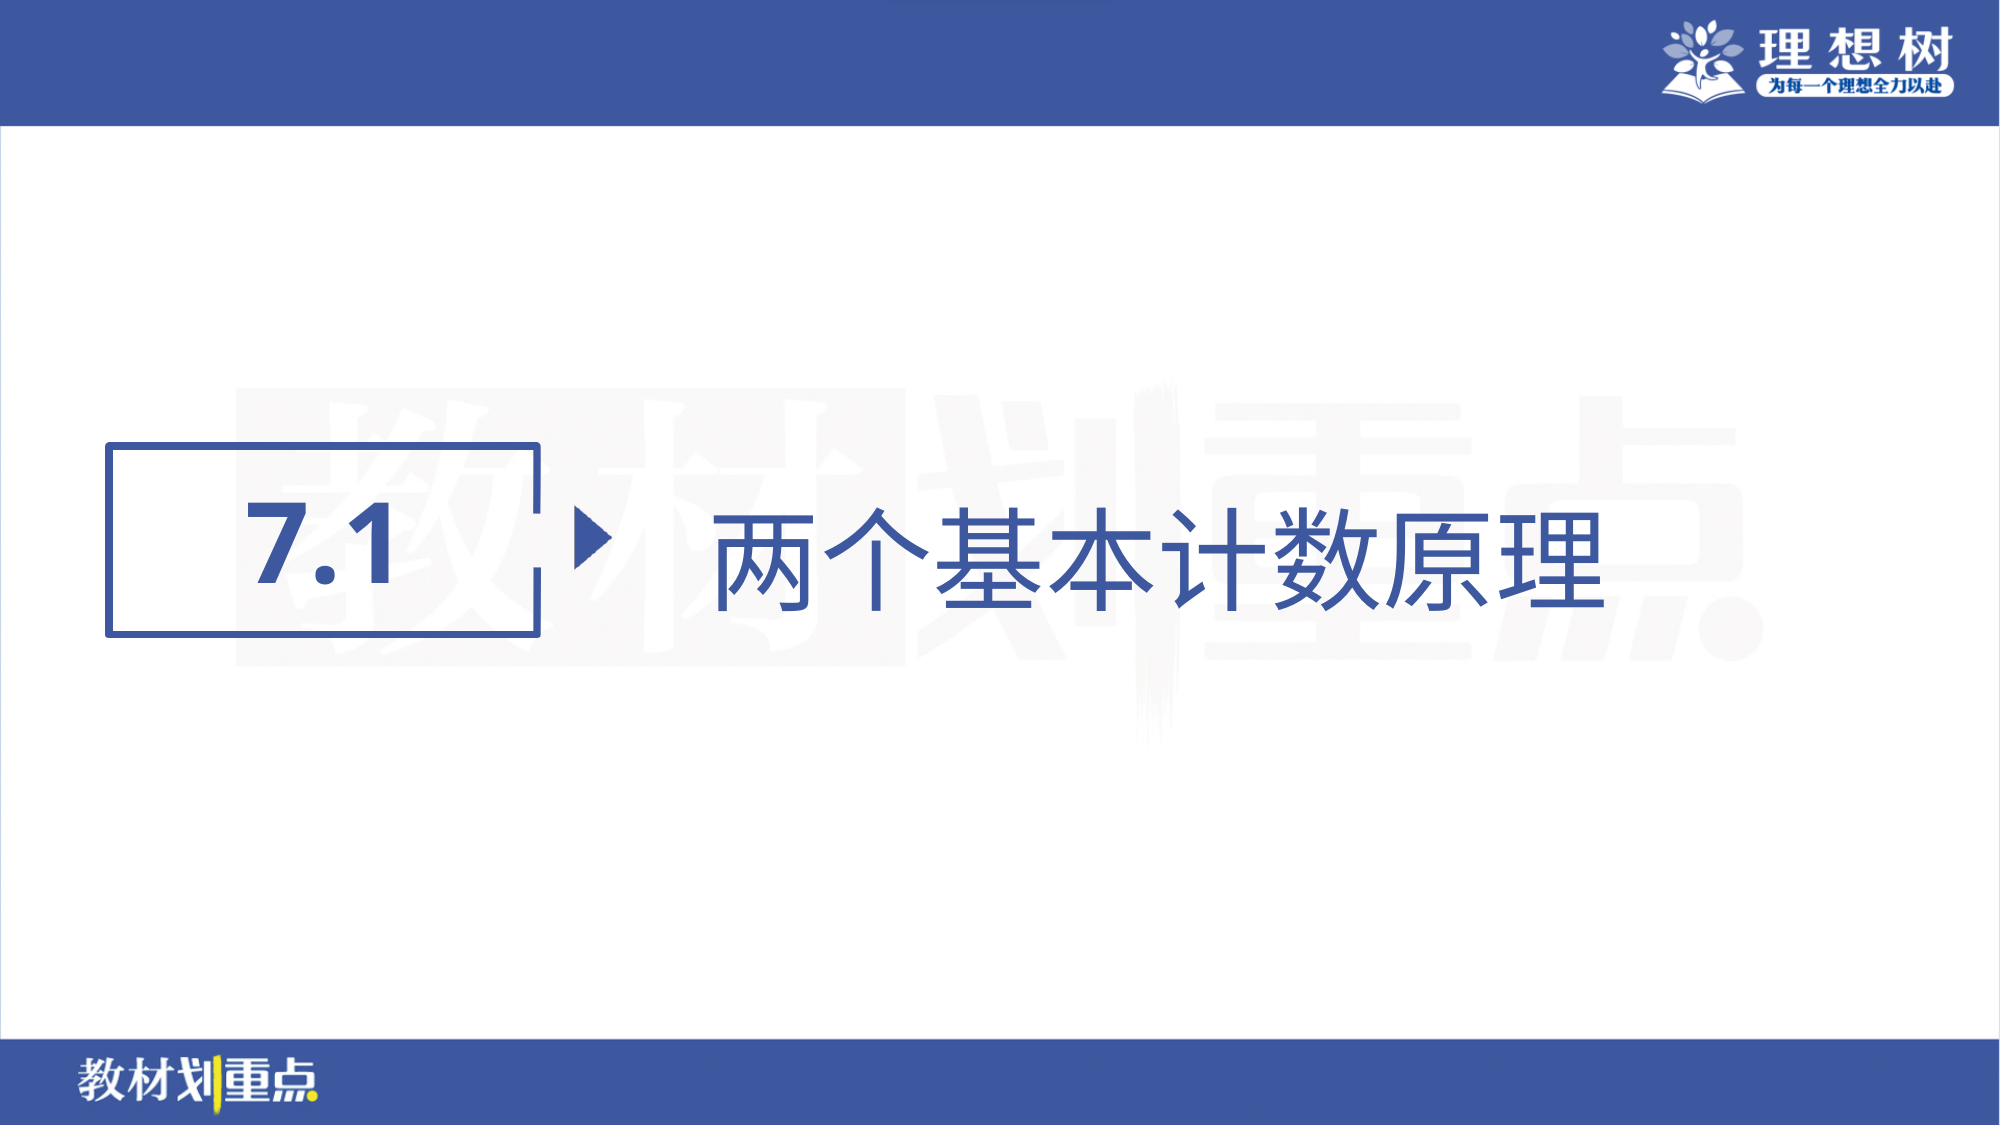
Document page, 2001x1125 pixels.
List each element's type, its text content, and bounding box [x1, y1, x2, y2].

picture [0, 0, 2000, 1125]
text_box 两个基本计数原理 [708, 424, 1967, 635]
